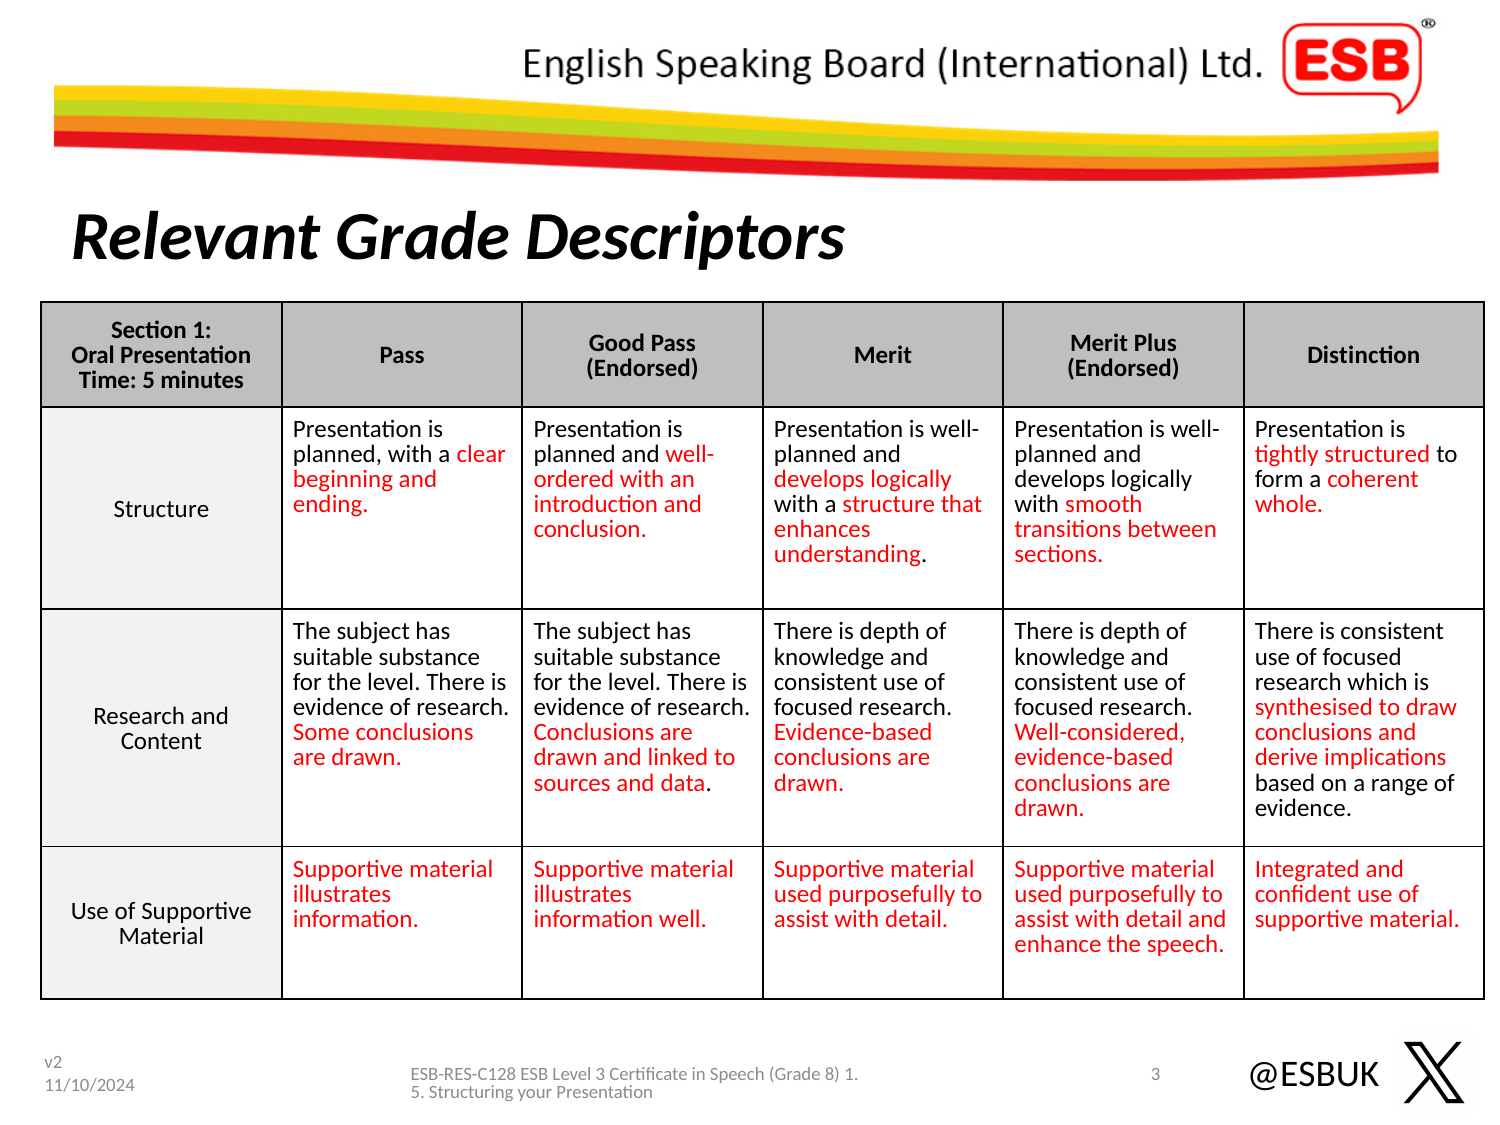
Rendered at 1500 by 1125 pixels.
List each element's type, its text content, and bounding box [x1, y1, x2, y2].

table_header Good Pass (Endorsed) [523, 303, 762, 406]
table_header Pass [283, 303, 521, 406]
picture [1395, 1029, 1476, 1116]
table_cell Supportive material illustrates information well. [523, 847, 762, 998]
table_header Section 1: Oral Presentation Time: 5 minutes [42, 303, 281, 406]
table_header Merit [764, 303, 1002, 406]
table_cell Presentation is well-planned and develops logically with smooth transitions between sections. [1004, 408, 1243, 608]
table_cell Supportive material used purposefully to assist with detail. [764, 847, 1002, 998]
slide_number 7 [930, 1042, 1176, 1103]
table_cell Structure [42, 408, 281, 608]
table_header Merit Plus (Endorsed) [1004, 303, 1243, 406]
table_header Distinction [1245, 303, 1483, 406]
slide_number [29, 1042, 160, 1103]
table_cell There is consistent use of focused research which is synthesised to draw conclusions and derive implications based on a range of evidence. [1245, 610, 1483, 846]
table_cell The subject has suitable substance for the level. There is evidence of research. Some conclusions are drawn. [283, 610, 521, 846]
table_cell There is depth of knowledge and consistent use of focused research. Well-considered, evidence-based conclusions are drawn. [1004, 610, 1243, 846]
picture [0, 0, 1500, 189]
table_cell The subject has suitable substance for the level. There is evidence of research. Conclusions are drawn and linked to sources and data. [523, 610, 762, 846]
table_cell Presentation is planned and well-ordered with an introduction and conclusion. [523, 408, 762, 608]
table_cell Supportive material illustrates information. [283, 847, 521, 998]
table_cell Integrated and confident use of supportive material. [1245, 847, 1483, 998]
table_cell There is depth of knowledge and consistent use of focused research. Evidence-based conclusions are drawn. [764, 610, 1002, 846]
table_cell Presentation is planned, with a clear beginning and ending. [283, 408, 521, 608]
table_cell Presentation is well-planned and develops logically with a structure that enhances understanding. [764, 408, 1002, 608]
table_cell Use of Supportive Material [42, 847, 281, 998]
title Relevant Grade Descriptors [55, 171, 1350, 301]
table_cell Presentation is tightly structured to form a coherent whole. [1245, 408, 1483, 608]
table_cell Research and Content [42, 610, 281, 846]
footer ESB-RES-C128 ESB Level 3 Certificate in Speech (Grade 8) 1.5. Structuring your Presentation [395, 1042, 874, 1103]
table_cell Supportive material used purposefully to assist with detail and enhance the speech. [1004, 847, 1243, 998]
